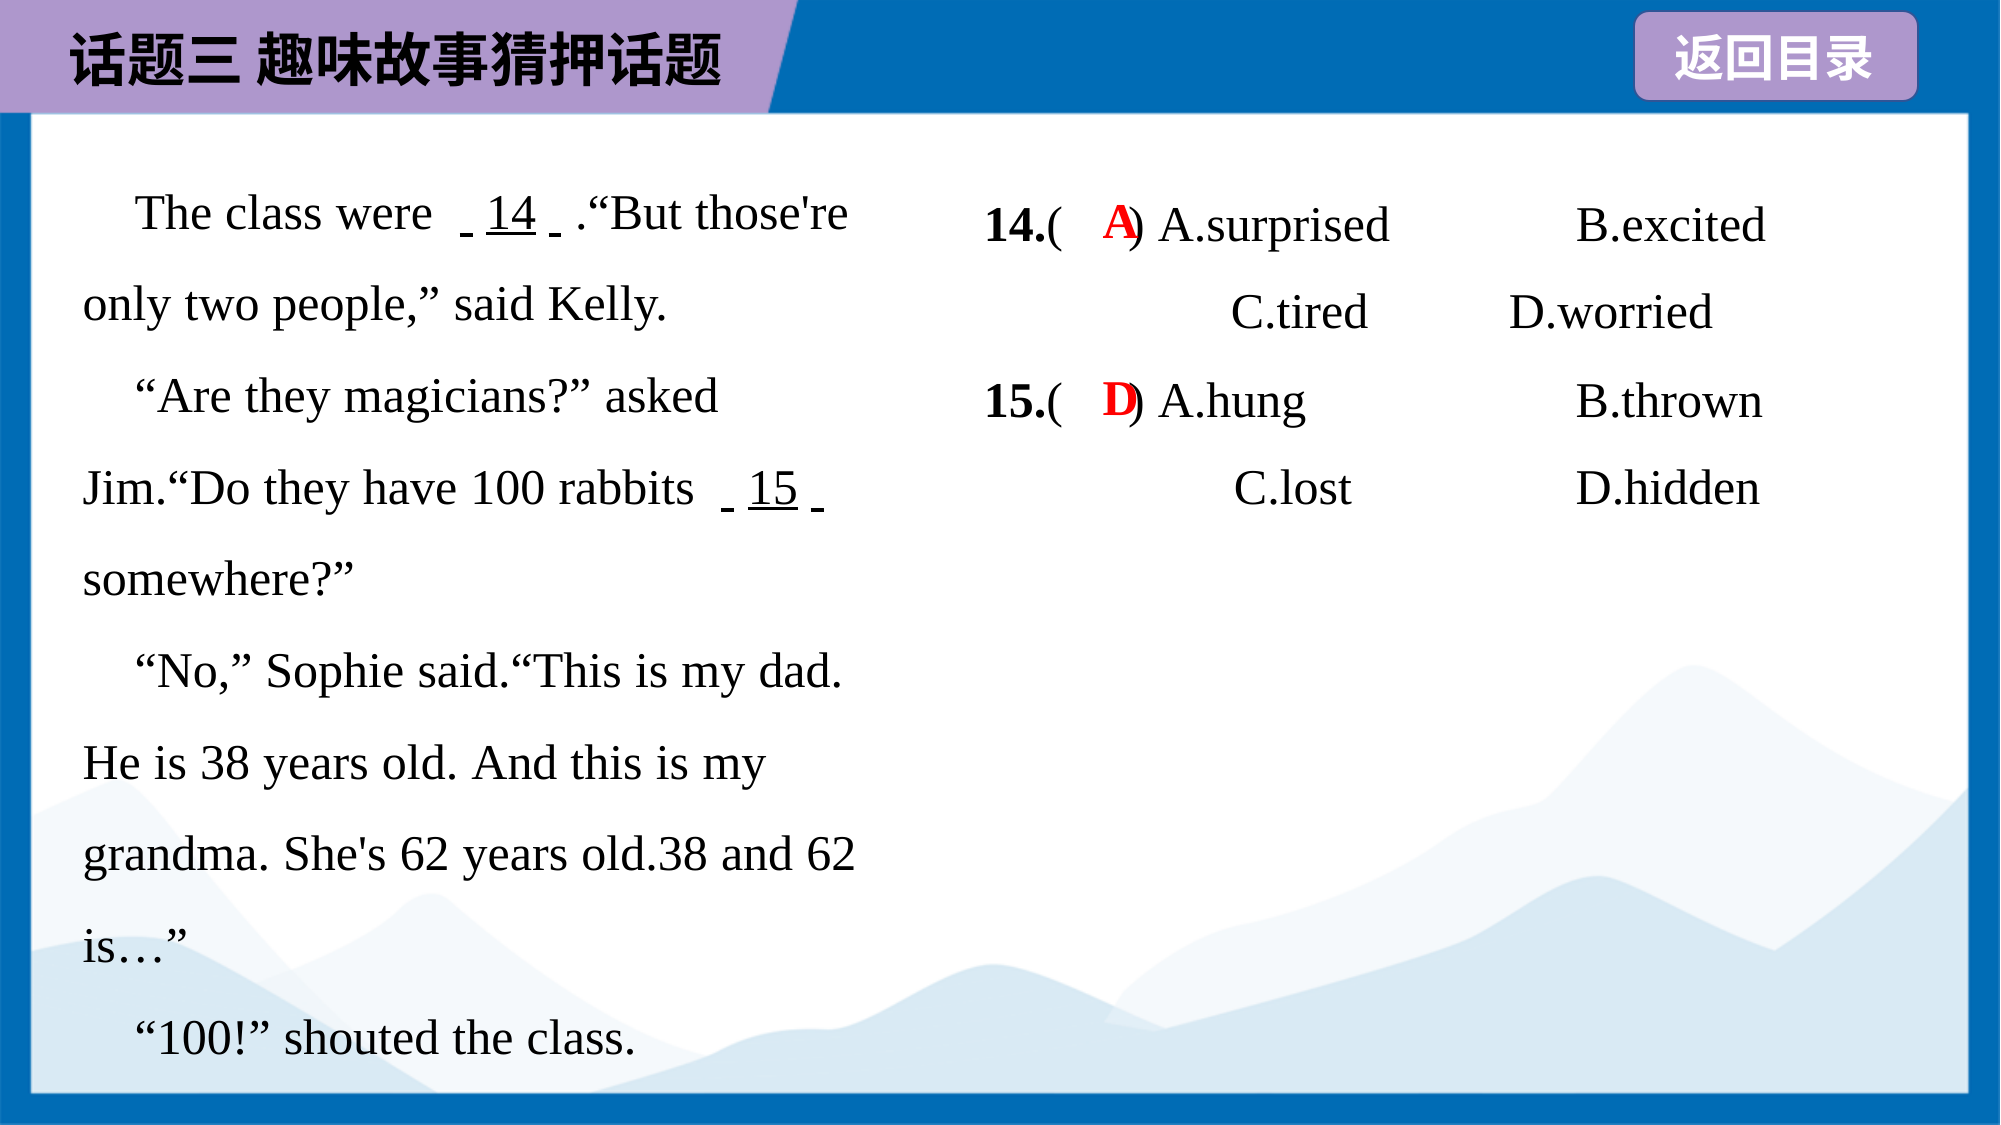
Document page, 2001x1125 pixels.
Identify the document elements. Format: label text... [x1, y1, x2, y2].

text_box 14.( ) A.surprised B.excited C.tired D.worried [983, 159, 1824, 330]
text_box 15.( ) A.hung B.thrown C.lost D.hidden [983, 339, 1824, 537]
text_box D [1084, 337, 1157, 417]
picture [0, 0, 2000, 1125]
text_box The class were . .14. ..“But those're only two people,” said Kelly. “Are they magicians?” asked Jim.“Do they have 100 rabbits . .15. . somewhere?” “No,” Sophie said.“This is my dad. He is 38 years old. And this is my grandma. She's 62 years old.38 and 62 is…” “100!” shouted the class. [82, 147, 984, 1065]
text_box A [1084, 161, 1157, 240]
